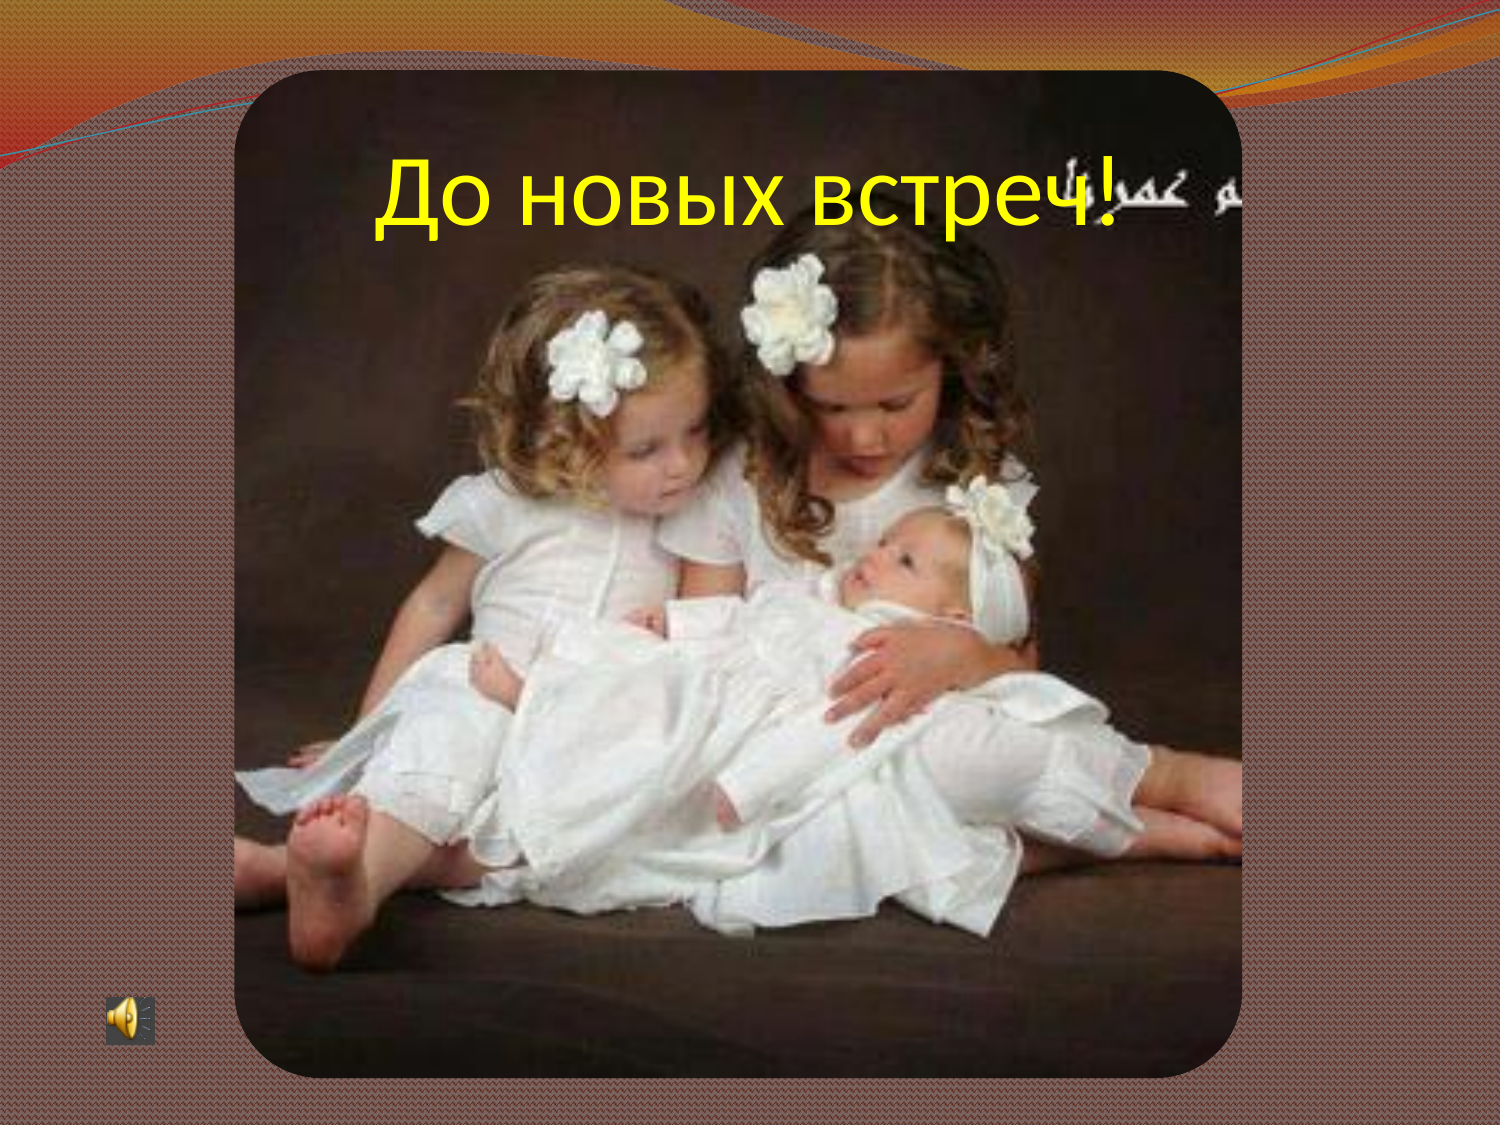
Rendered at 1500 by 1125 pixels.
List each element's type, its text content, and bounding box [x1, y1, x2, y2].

picture [234, 70, 1243, 1079]
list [105, 995, 156, 1047]
title До новых встреч! [74, 115, 227, 247]
title До новых встреч! [1249, 115, 1426, 247]
